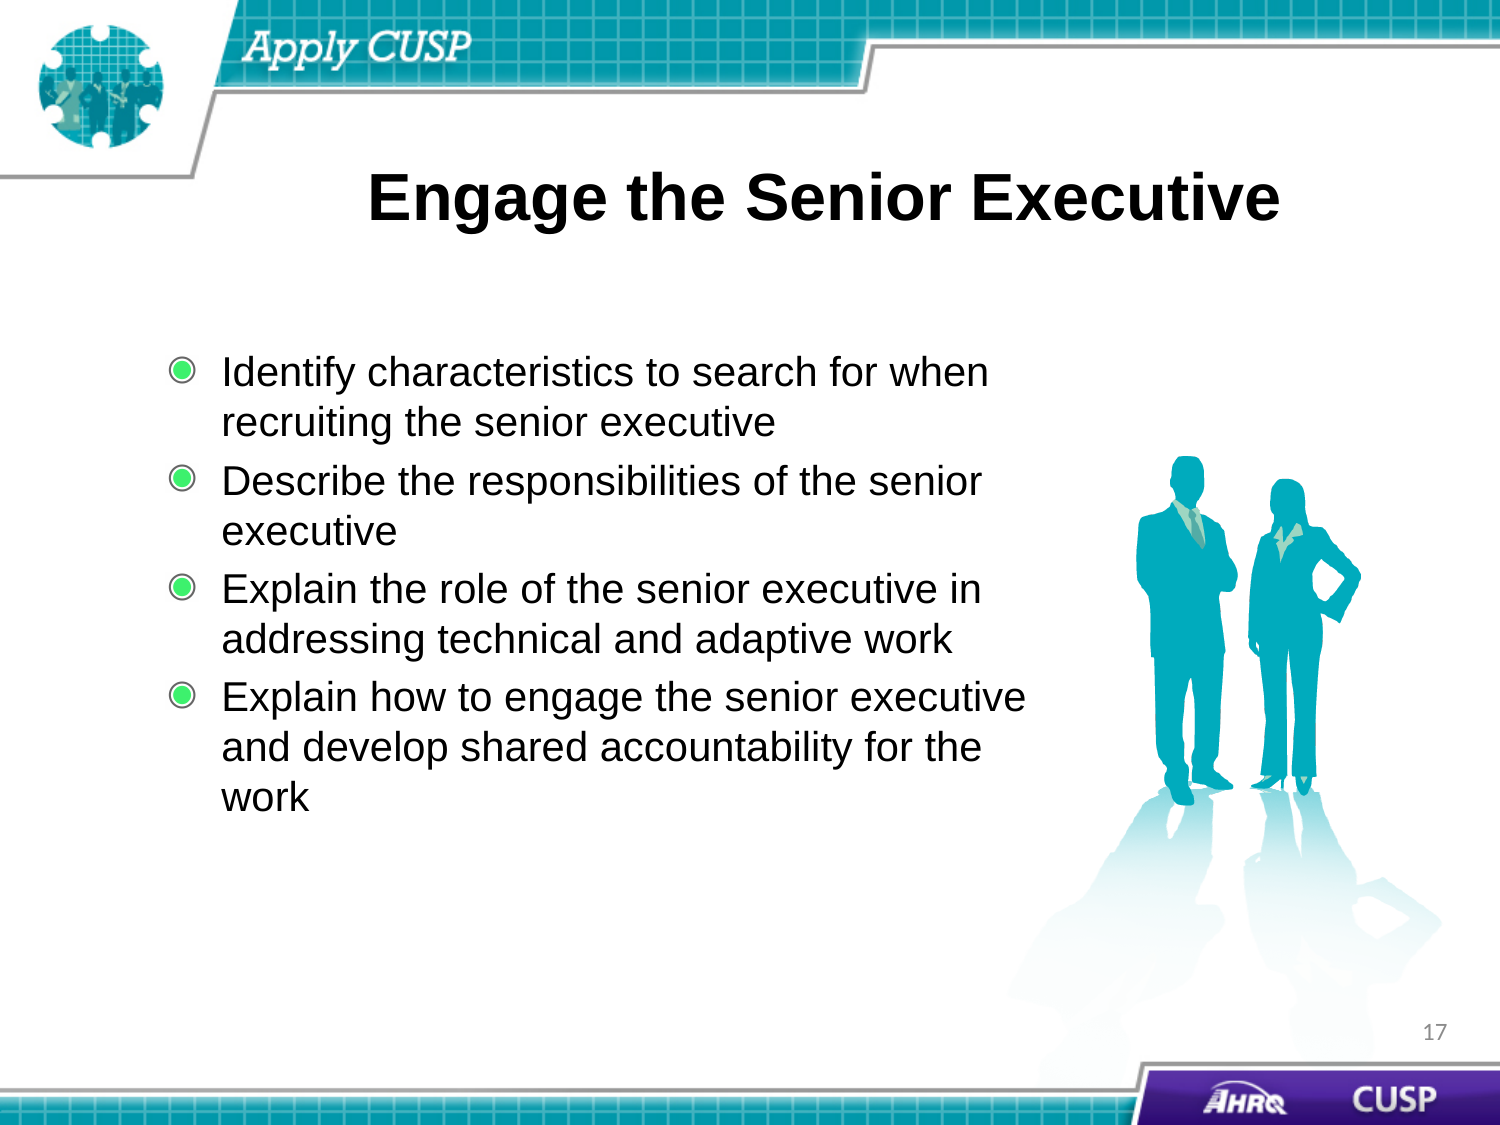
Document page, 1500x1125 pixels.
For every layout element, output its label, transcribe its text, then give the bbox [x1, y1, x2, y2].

list Identify characteristics to search for when recruiting the senior executive Describe the responsibilities of the senior executive Explain the role of the senior executive in addressing technical and adaptive work Explain how to engage the senior executive and develop shared accountability for the work [149, 337, 1051, 1026]
picture [0, 0, 1500, 1125]
title Engage the Senior Executive [149, 99, 1500, 288]
